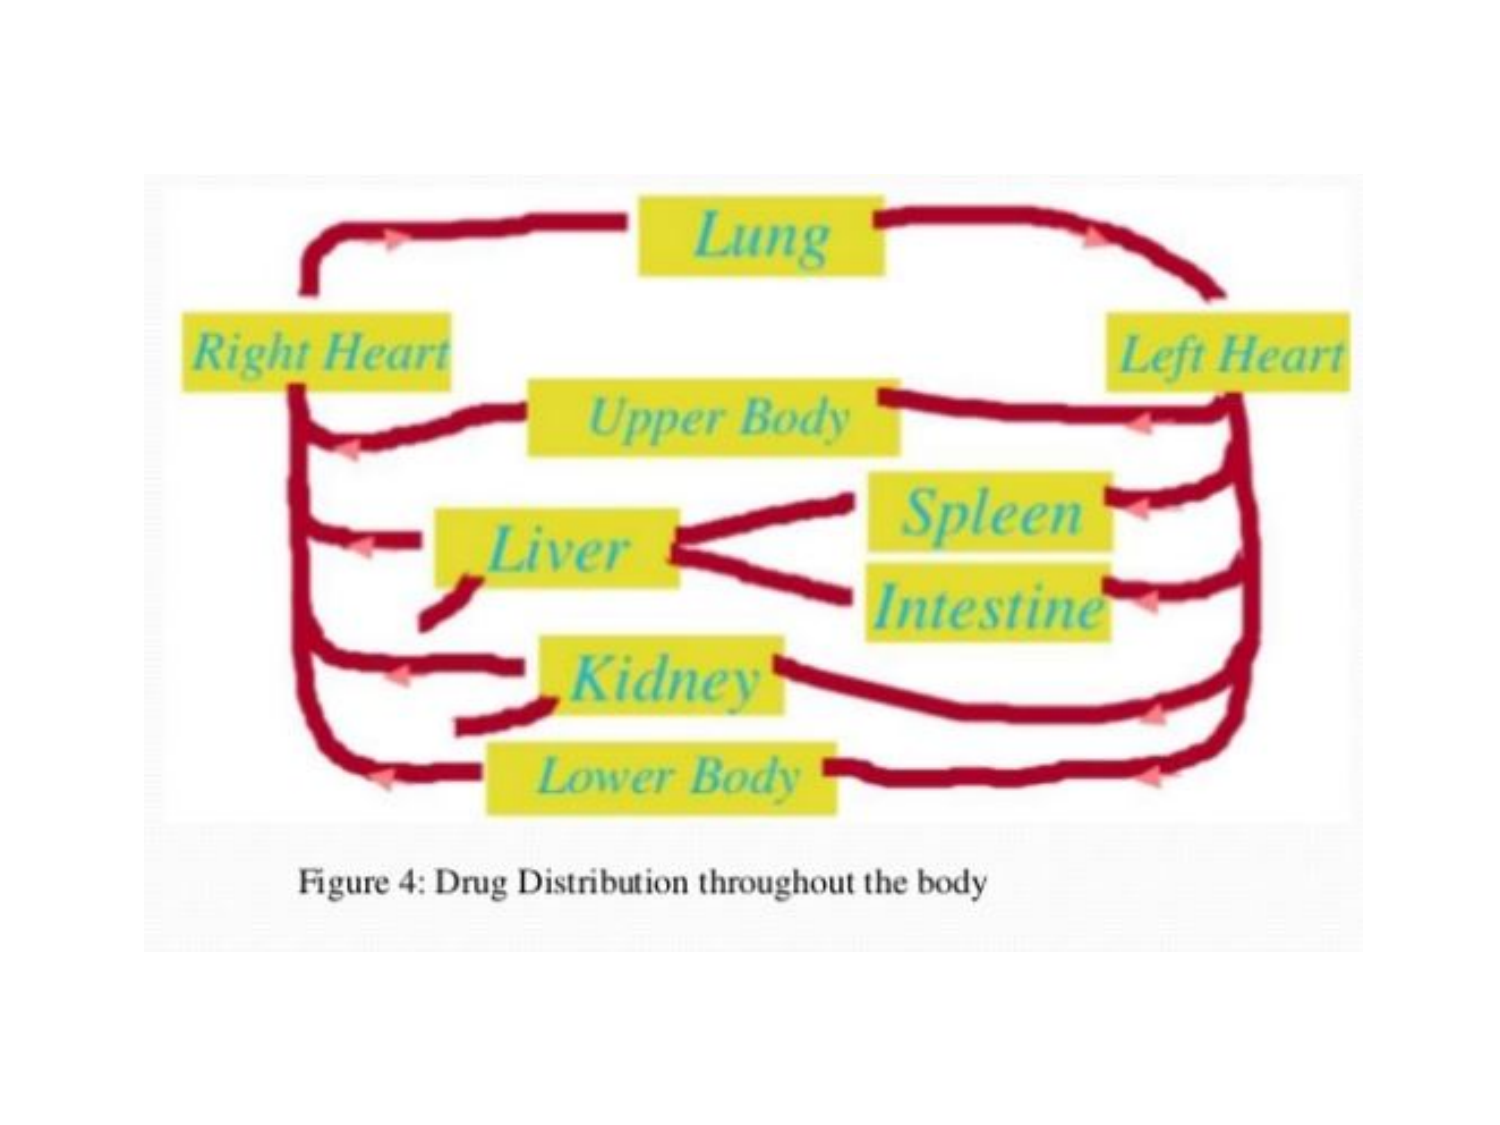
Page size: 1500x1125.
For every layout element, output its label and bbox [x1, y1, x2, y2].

list [144, 174, 1363, 952]
